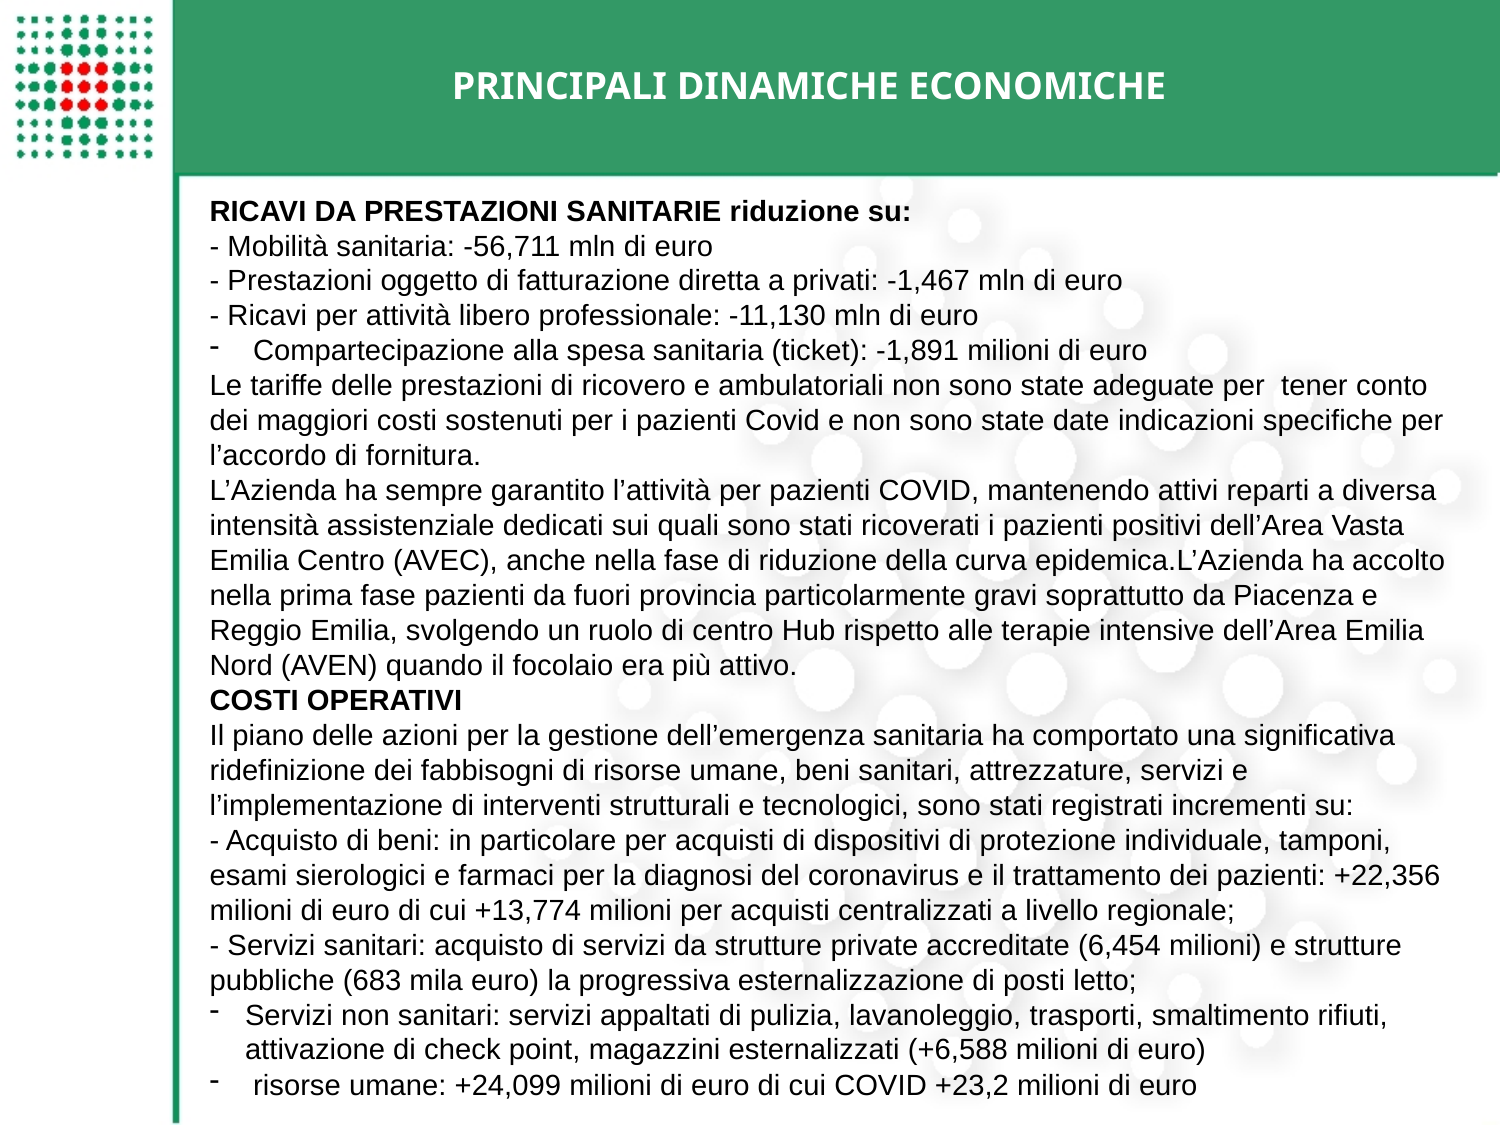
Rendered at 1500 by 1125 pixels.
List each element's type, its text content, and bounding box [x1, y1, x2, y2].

text_box PRINCIPALI DINAMICHE ECONOMICHE [437, 54, 1182, 115]
text_box RICAVI DA PRESTAZIONI SANITARIE riduzione su: - Mobilità sanitaria: -56,711 mln di euro - Prestazioni oggetto di fatturazione diretta a privati: -1,467 mln di euro - Ricavi per attività libero professionale: -11,130 mln di euro Compartecipazione alla spesa sanitaria (ticket): -1,891 milioni di euro Le tariffe delle prestazioni di ricovero e ambulatoriali non sono state adeguate per tener conto dei maggiori costi sostenuti per i pazienti Covid e non sono state date indicazioni specifiche per l’accordo di fornitura. L’Azienda ha sempre garantito l’attività per pazienti COVID, mantenendo attivi reparti a diversa intensità assistenziale dedicati sui quali sono stati ricoverati i pazienti positivi dell’Area Vasta Emilia Centro (AVEC), anche nella fase di riduzione della curva epidemica.L’Azienda ha accolto nella prima fase pazienti da fuori provincia particolarmente gravi soprattutto da Piacenza e Reggio Emilia, svolgendo un ruolo di centro Hub rispetto alle terapie intensive dell’Area Emilia Nord (AVEN) quando il focolaio era più attivo. COSTI OPERATIVI Il piano delle azioni per la gestione dell’emergenza sanitaria ha comportato una significativa ridefinizione dei fabbisogni di risorse umane, beni sanitari, attrezzature, servizi e l’implementazione di interventi strutturali e tecnologici, sono stati registrati incrementi su: - Acquisto di beni: in particolare per acquisti di dispositivi di protezione individuale, tamponi, esami sierologici e farmaci per la diagnosi del coronavirus e il trattamento dei pazienti: +22,356 milioni di euro di cui +13,774 milioni per acquisti centralizzati a livello regionale; - Servizi sanitari: acquisto di servizi da strutture private accreditate (6,454 milioni) e strutture pubbliche (683 mila euro) la progressiva esternalizzazione di posti letto; Servizi non sanitari: servizi appaltati di pulizia, lavanoleggio, trasporti, smaltimento rifiuti, attivazione di check point, magazzini esternalizzati (+6,588 milioni di euro) risorse umane: +24,099 milioni di euro di cui COVID +23,2 milioni di euro [194, 184, 1483, 1125]
picture [0, 0, 1500, 1125]
